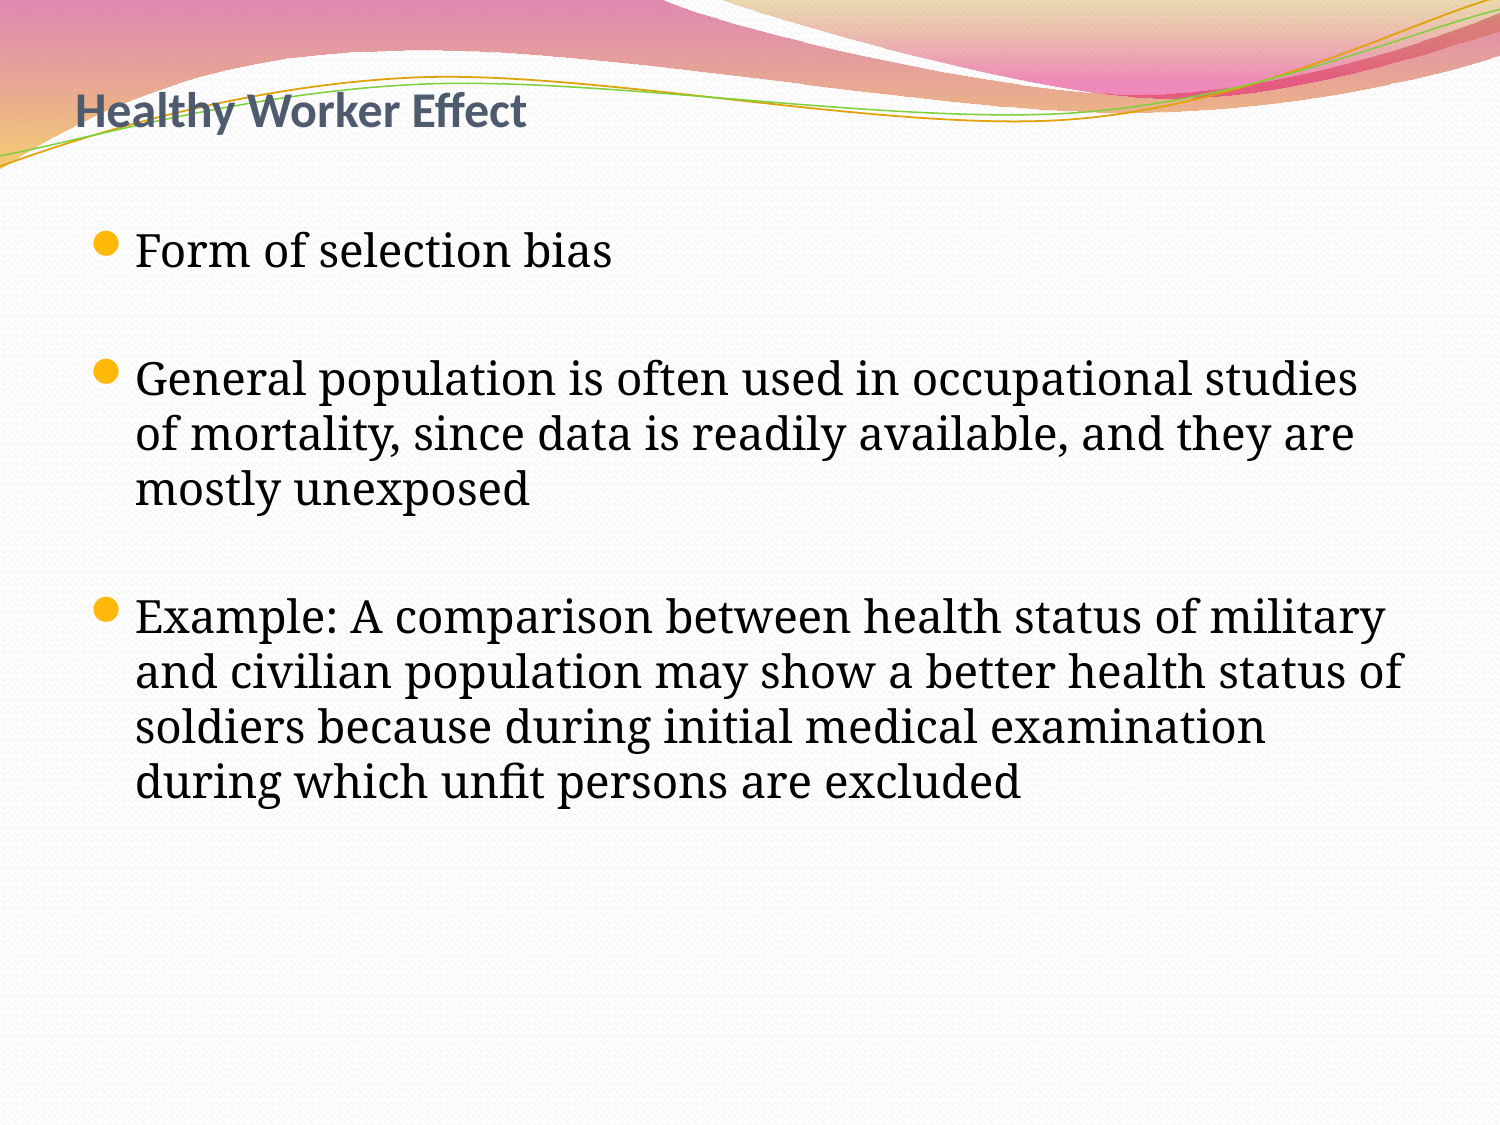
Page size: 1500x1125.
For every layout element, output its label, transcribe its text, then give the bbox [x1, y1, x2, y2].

title Healthy Worker Effect [75, 45, 1425, 138]
list Form of selection bias General population is often used in occupational studies of mortality, since data is readily available, and they are mostly unexposed Example: A comparison between health status of military and civilian population may show a better health status of soldiers because during initial medical examination during which unfit persons are excluded [75, 149, 1425, 913]
